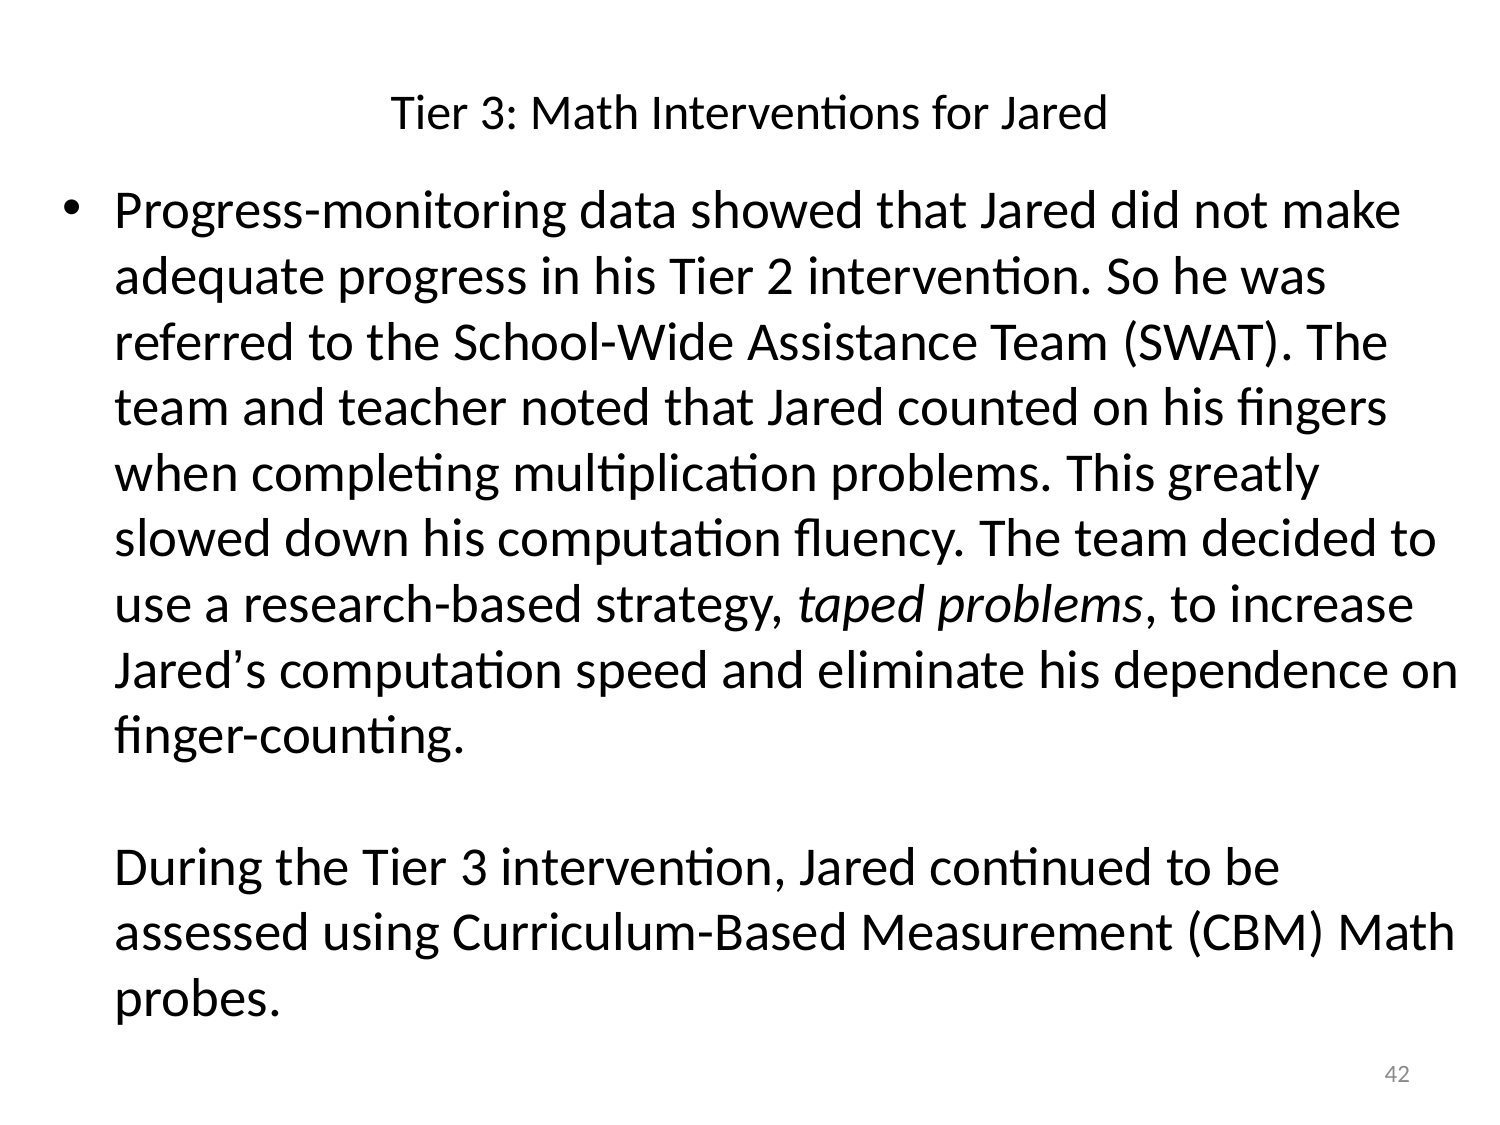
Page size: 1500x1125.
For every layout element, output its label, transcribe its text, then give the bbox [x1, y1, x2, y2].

slide_number 42 [1074, 1042, 1425, 1103]
title Tier 3: Math Interventions for Jared [112, 72, 1388, 148]
list Progress-monitoring data showed that Jared did not make adequate progress in his Tier 2 intervention. So he was referred to the School-Wide Assistance Team (SWAT). The team and teacher noted that Jared counted on his fingers when completing multiplication problems. This greatly slowed down his computation fluency. The team decided to use a research-based strategy, taped problems, to increase Jared’s computation speed and eliminate his dependence on finger-counting. During the Tier 3 intervention, Jared continued to be assessed using Curriculum-Based Measurement (CBM) Math probes. [47, 166, 1483, 1037]
